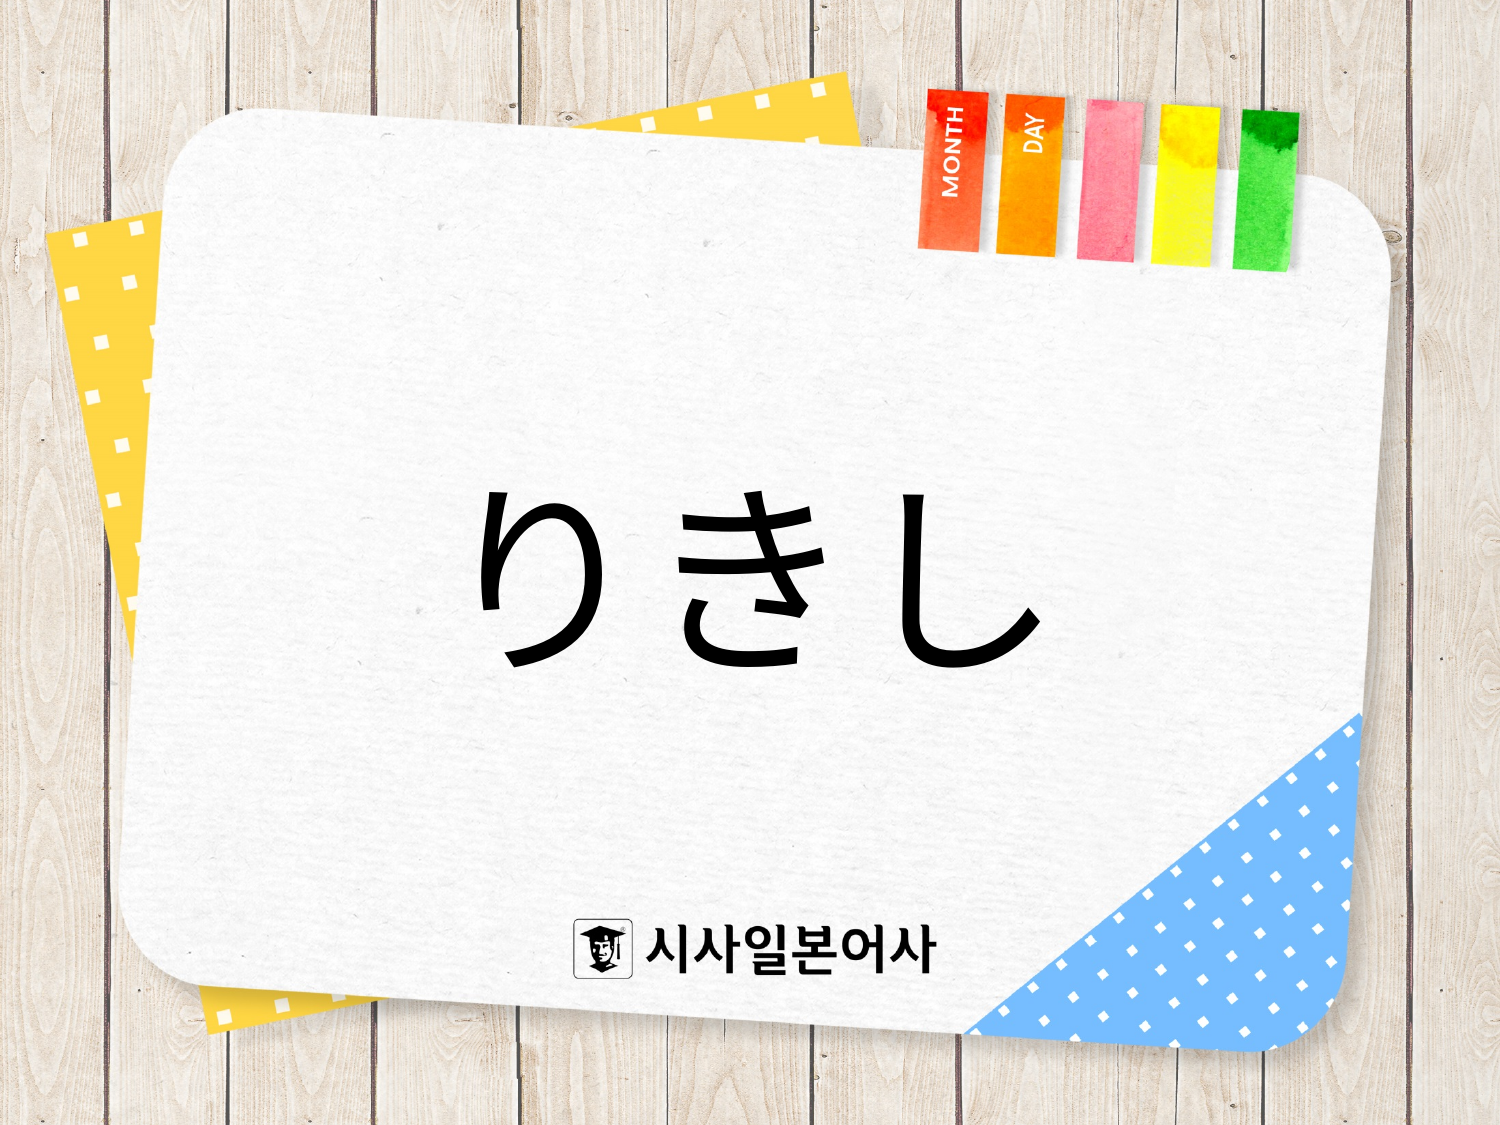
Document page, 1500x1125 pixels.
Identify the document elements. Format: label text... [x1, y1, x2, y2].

title りきし [75, 338, 1425, 811]
picture [0, 0, 1500, 1125]
